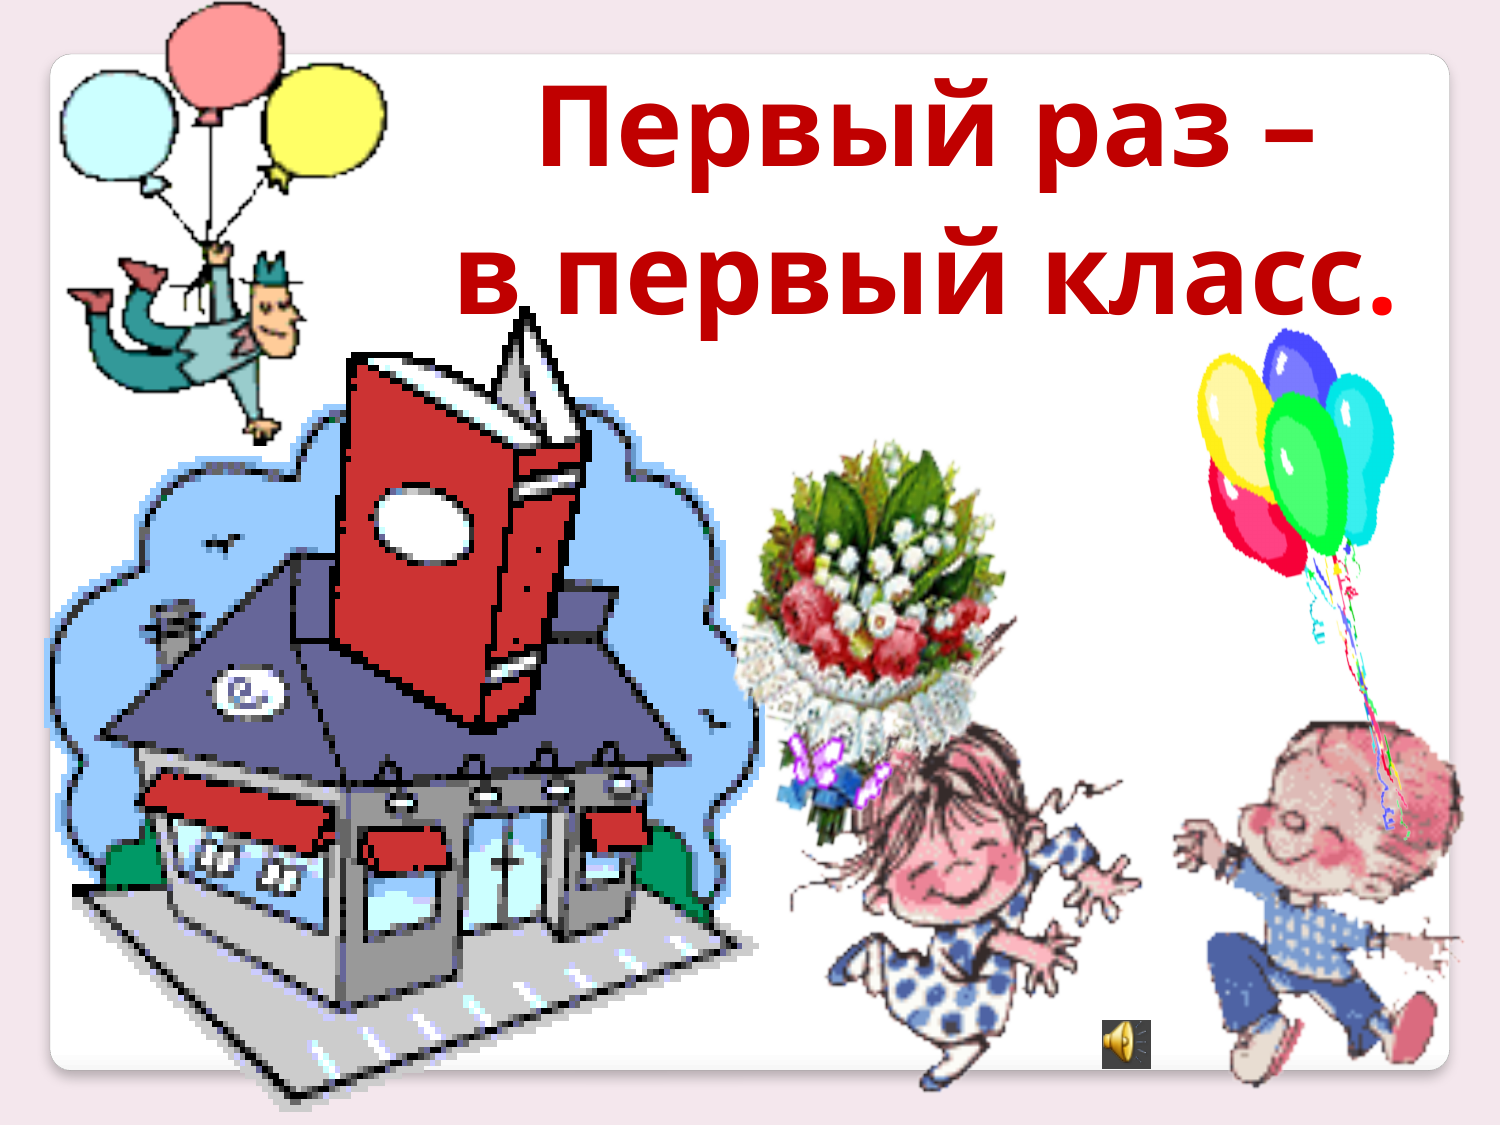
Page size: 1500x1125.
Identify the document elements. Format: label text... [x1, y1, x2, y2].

text_box Первый раз – в первый класс. [417, 46, 1500, 411]
picture [0, 0, 1500, 1125]
